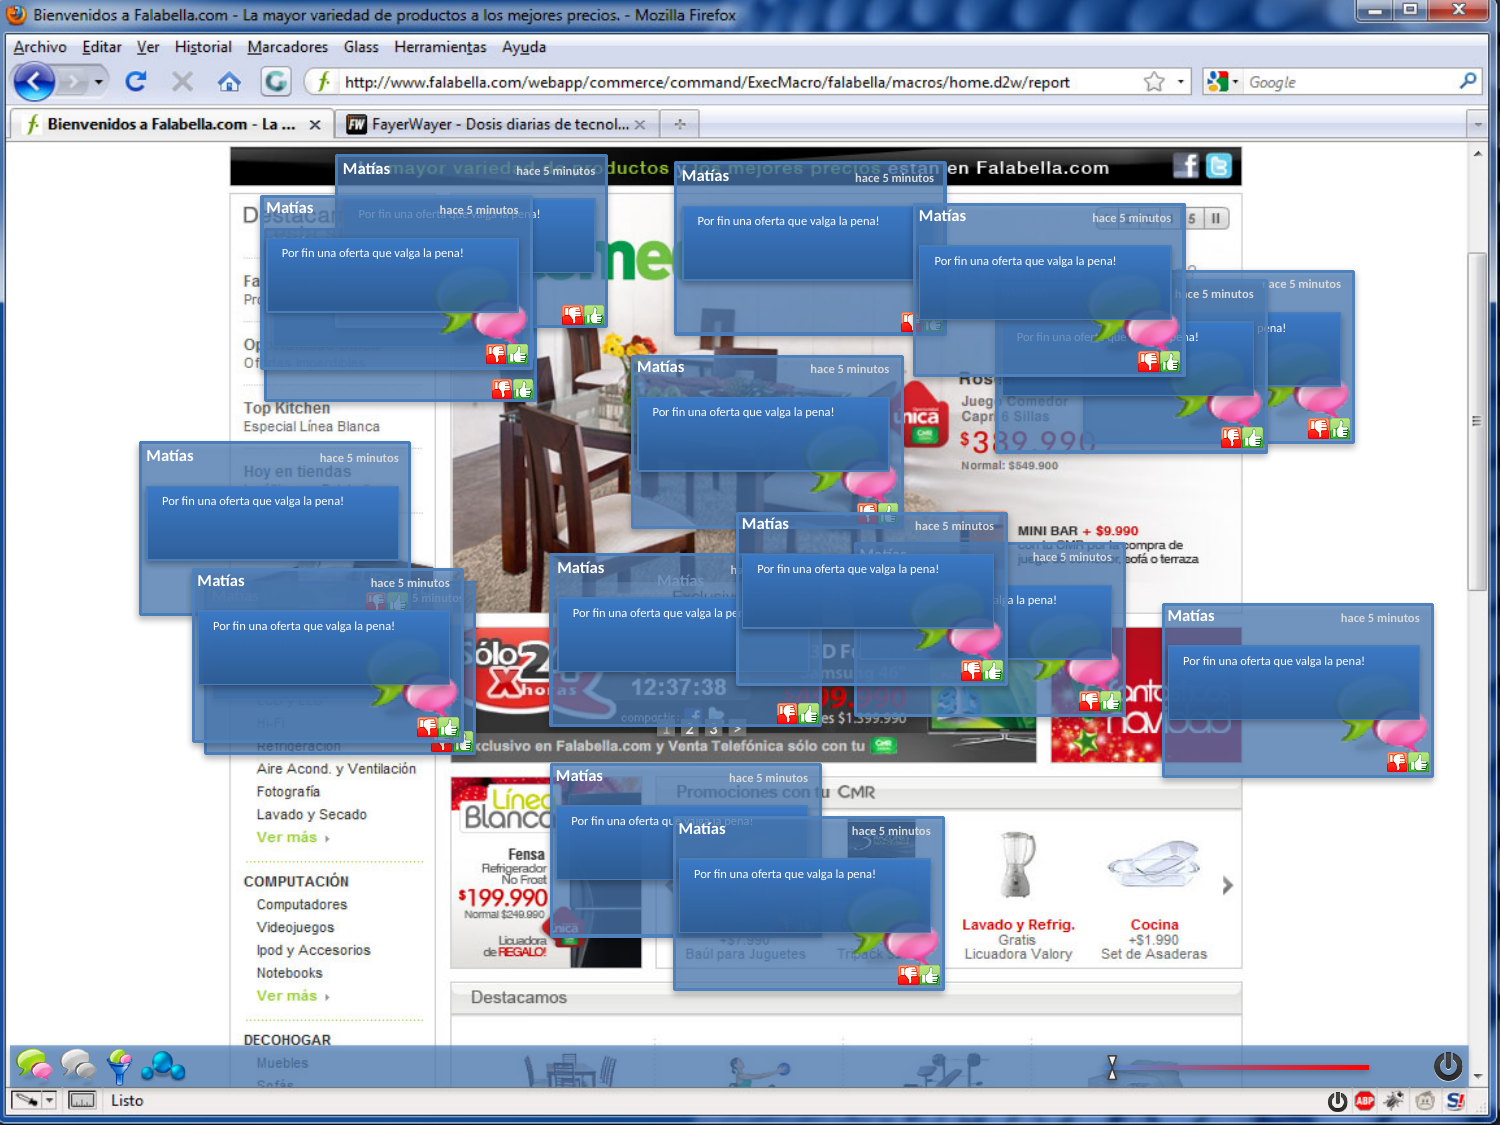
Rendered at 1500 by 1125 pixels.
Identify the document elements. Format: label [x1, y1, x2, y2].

text_box [256, 336, 541, 402]
text_box [985, 273, 1270, 453]
text_box [250, 189, 535, 369]
text_box [726, 505, 1011, 685]
text_box [181, 562, 467, 742]
picture [0, 0, 1500, 1125]
text_box [130, 437, 415, 615]
text_box [541, 549, 826, 726]
text_box [1193, 263, 1358, 444]
text_box [327, 150, 612, 328]
text_box [196, 577, 481, 755]
text_box [656, 733, 747, 737]
text_box [662, 810, 948, 990]
text_box [1151, 597, 1436, 777]
text_box [843, 536, 1128, 716]
text_box [903, 197, 1188, 377]
text_box [540, 757, 825, 937]
text_box [666, 157, 951, 335]
text_box [621, 348, 906, 528]
